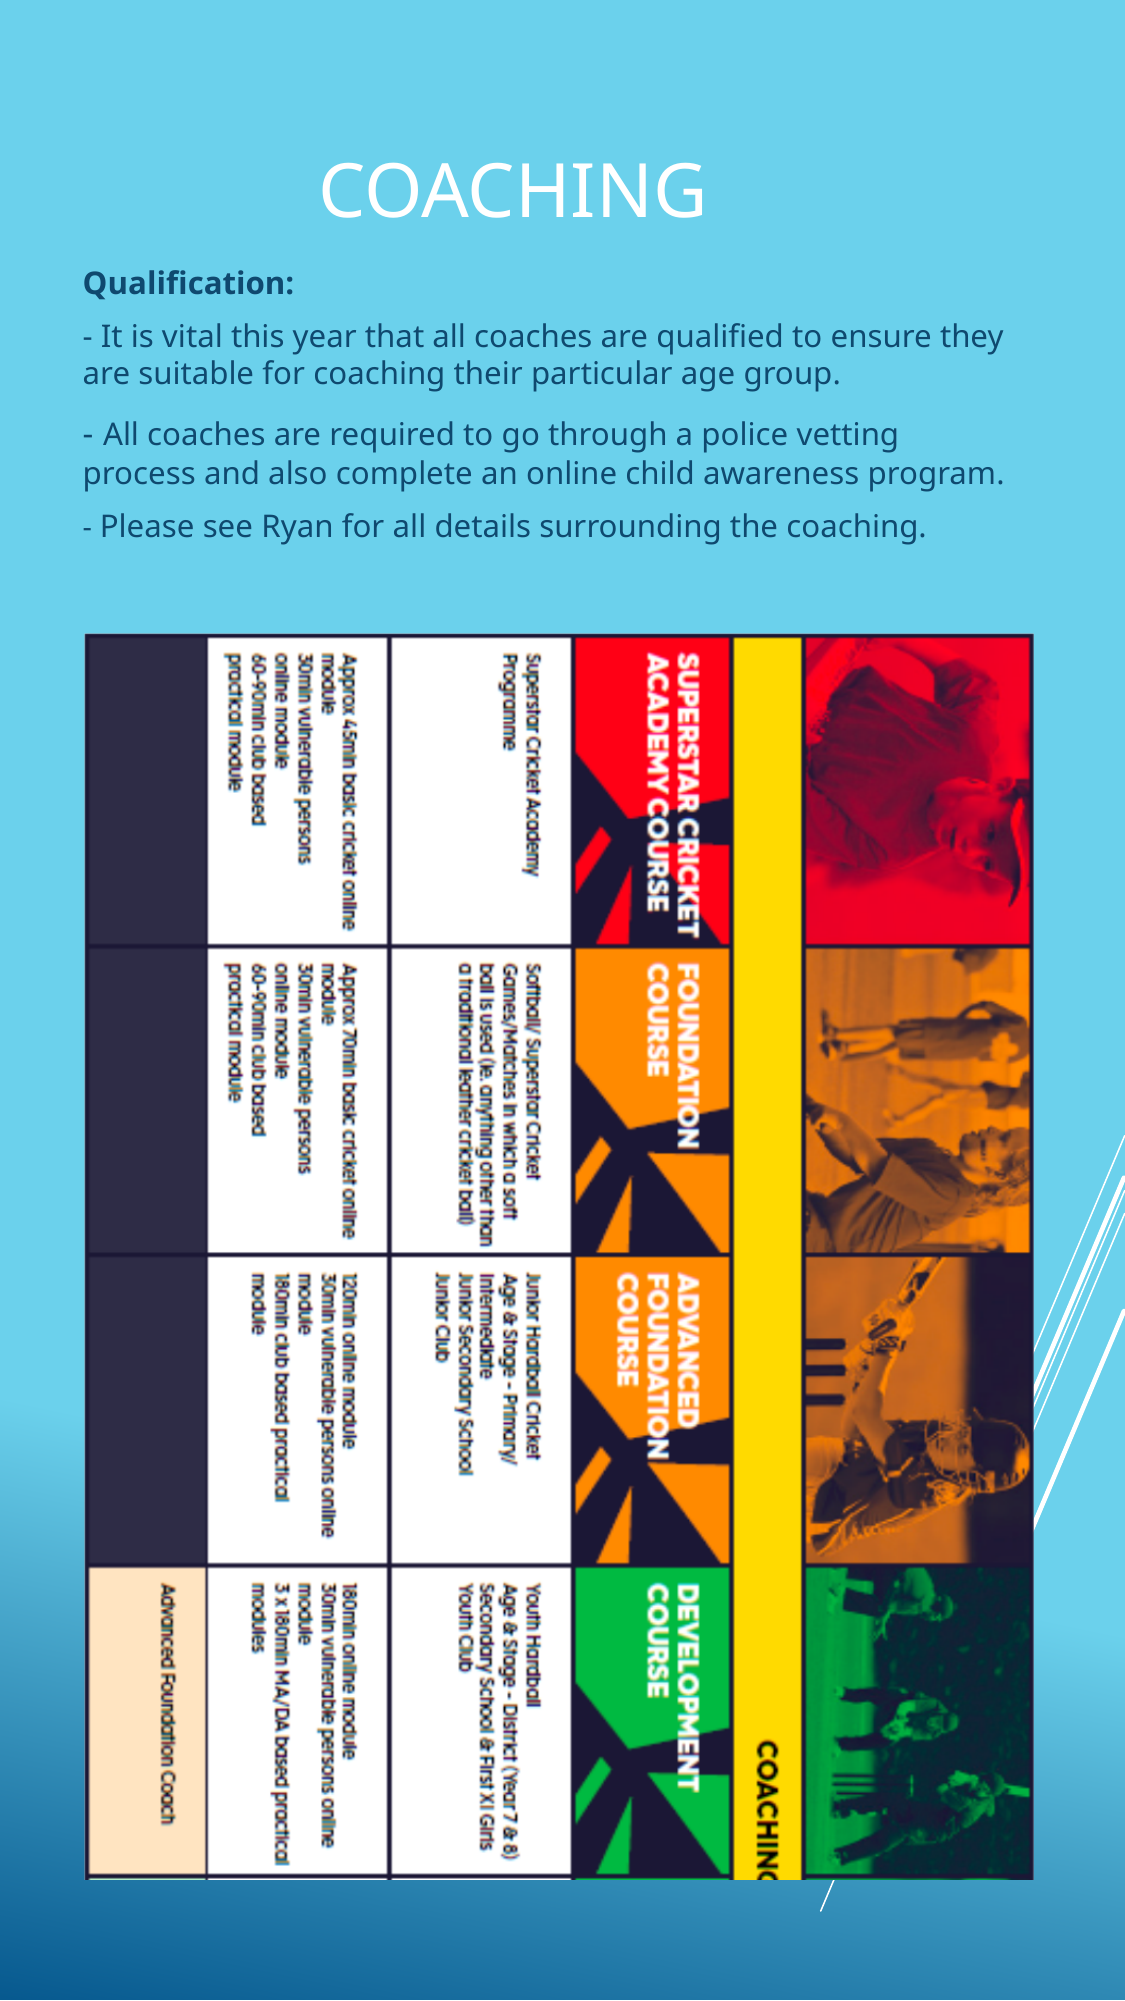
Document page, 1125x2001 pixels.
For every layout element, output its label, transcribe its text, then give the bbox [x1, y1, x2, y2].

text_box Qualification: - It is vital this year that all coaches are qualified to ensure they are suitable for coaching their particular age group. - All coaches are required to go through a police vetting process and also complete an online child awareness program. - Please see Ryan for all details surrounding the coaching. [67, 255, 1034, 551]
picture [0, 635, 1125, 1880]
title coaching [210, 120, 816, 255]
